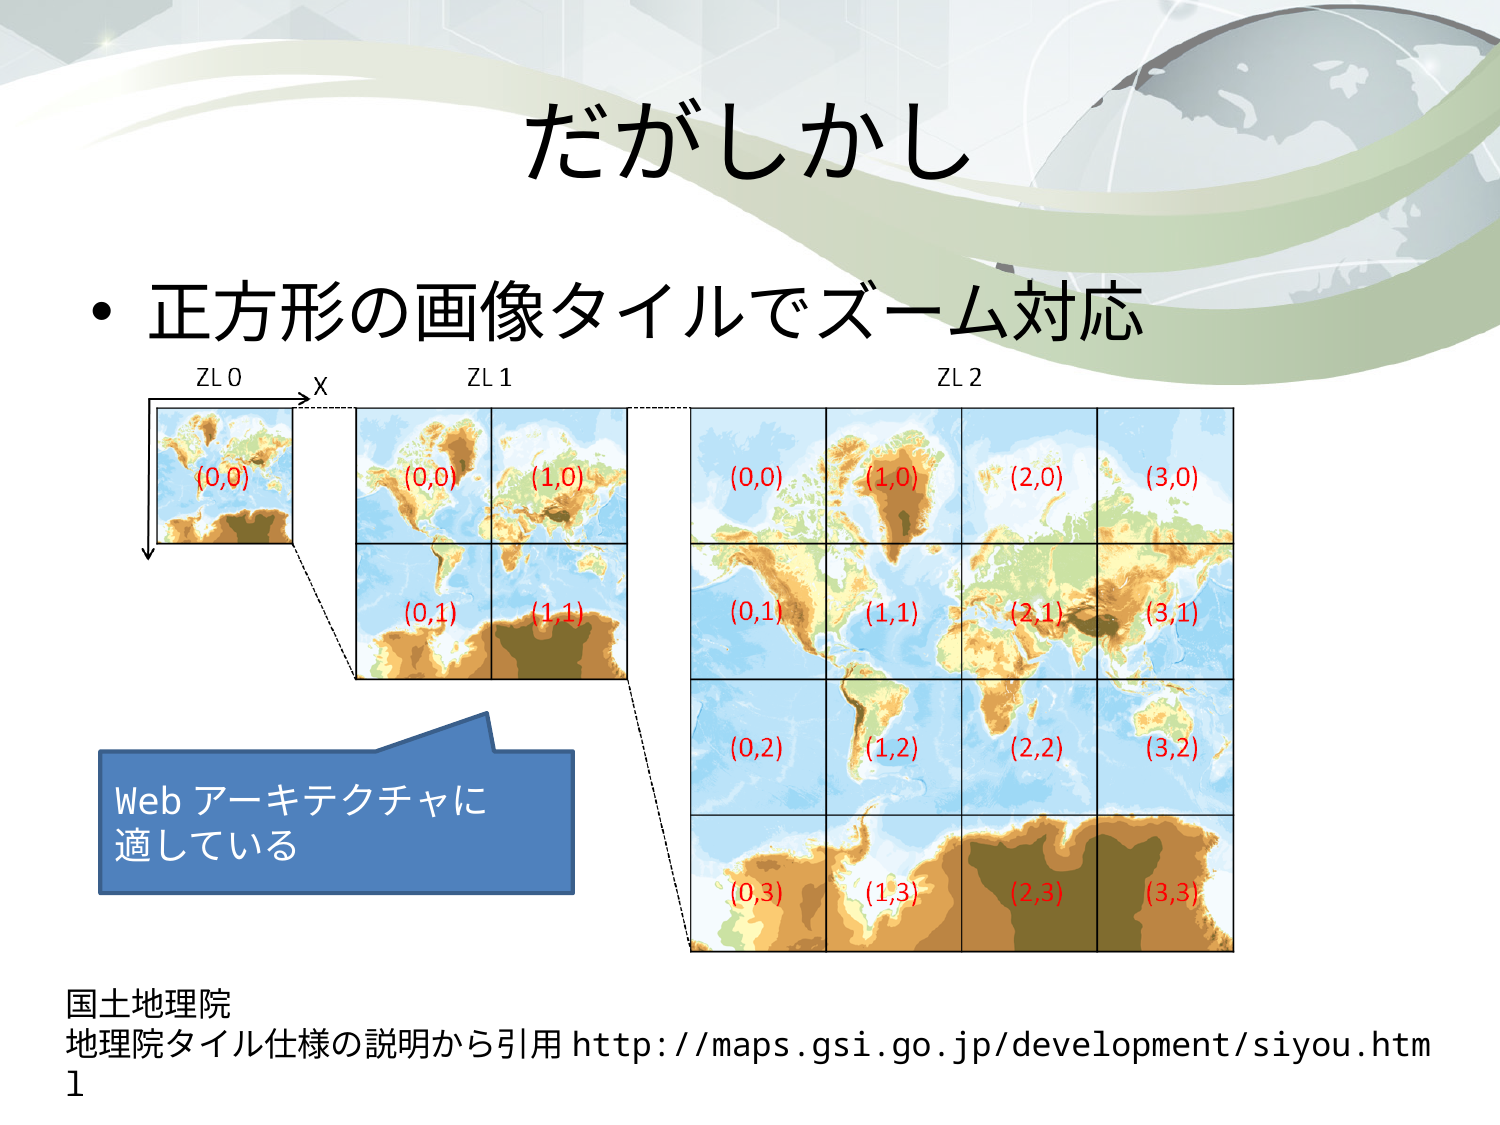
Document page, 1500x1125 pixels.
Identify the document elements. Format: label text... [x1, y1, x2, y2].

text_box Webアーキテクチャに 適している [98, 749, 130, 896]
title だがしかし [75, 45, 1425, 233]
list 正方形の画像タイルでズーム対応 [75, 262, 1425, 975]
picture [135, 349, 1243, 960]
text_box 国土地理院 地理院タイル仕様の説明から引用http://maps.gsi.go.jp/development/siyou.html [50, 975, 1451, 1111]
